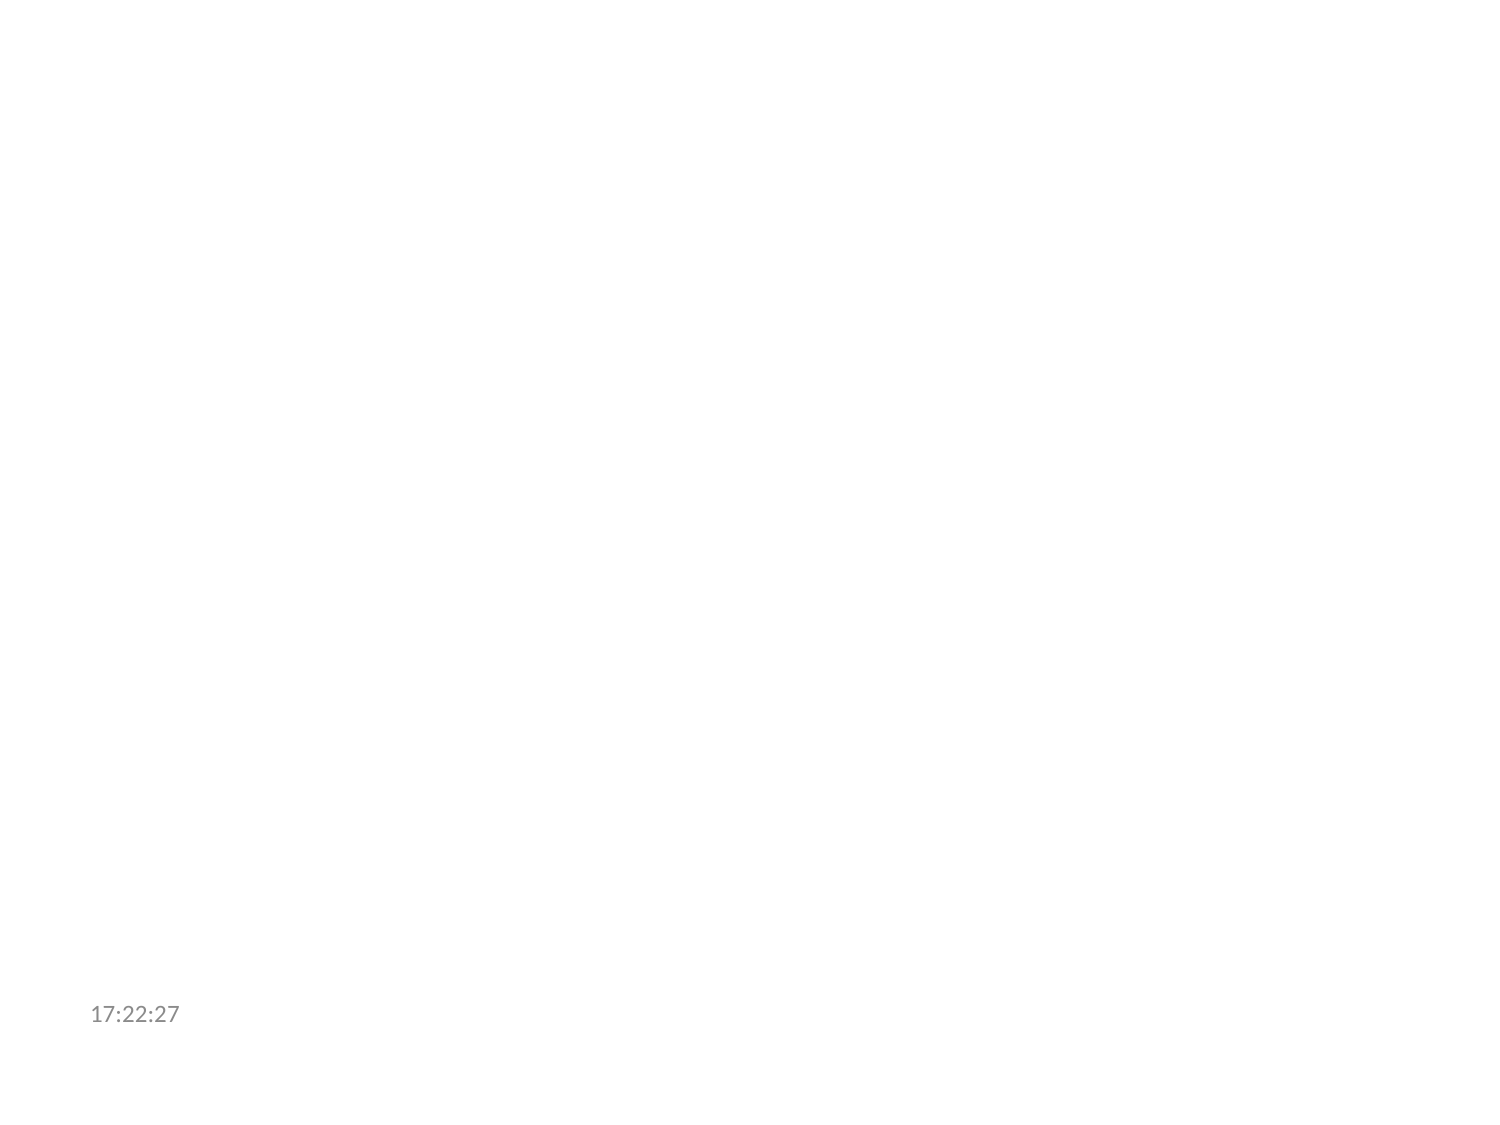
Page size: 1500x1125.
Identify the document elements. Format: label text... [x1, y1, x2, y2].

text_box 15:35:09 [75, 982, 425, 1043]
